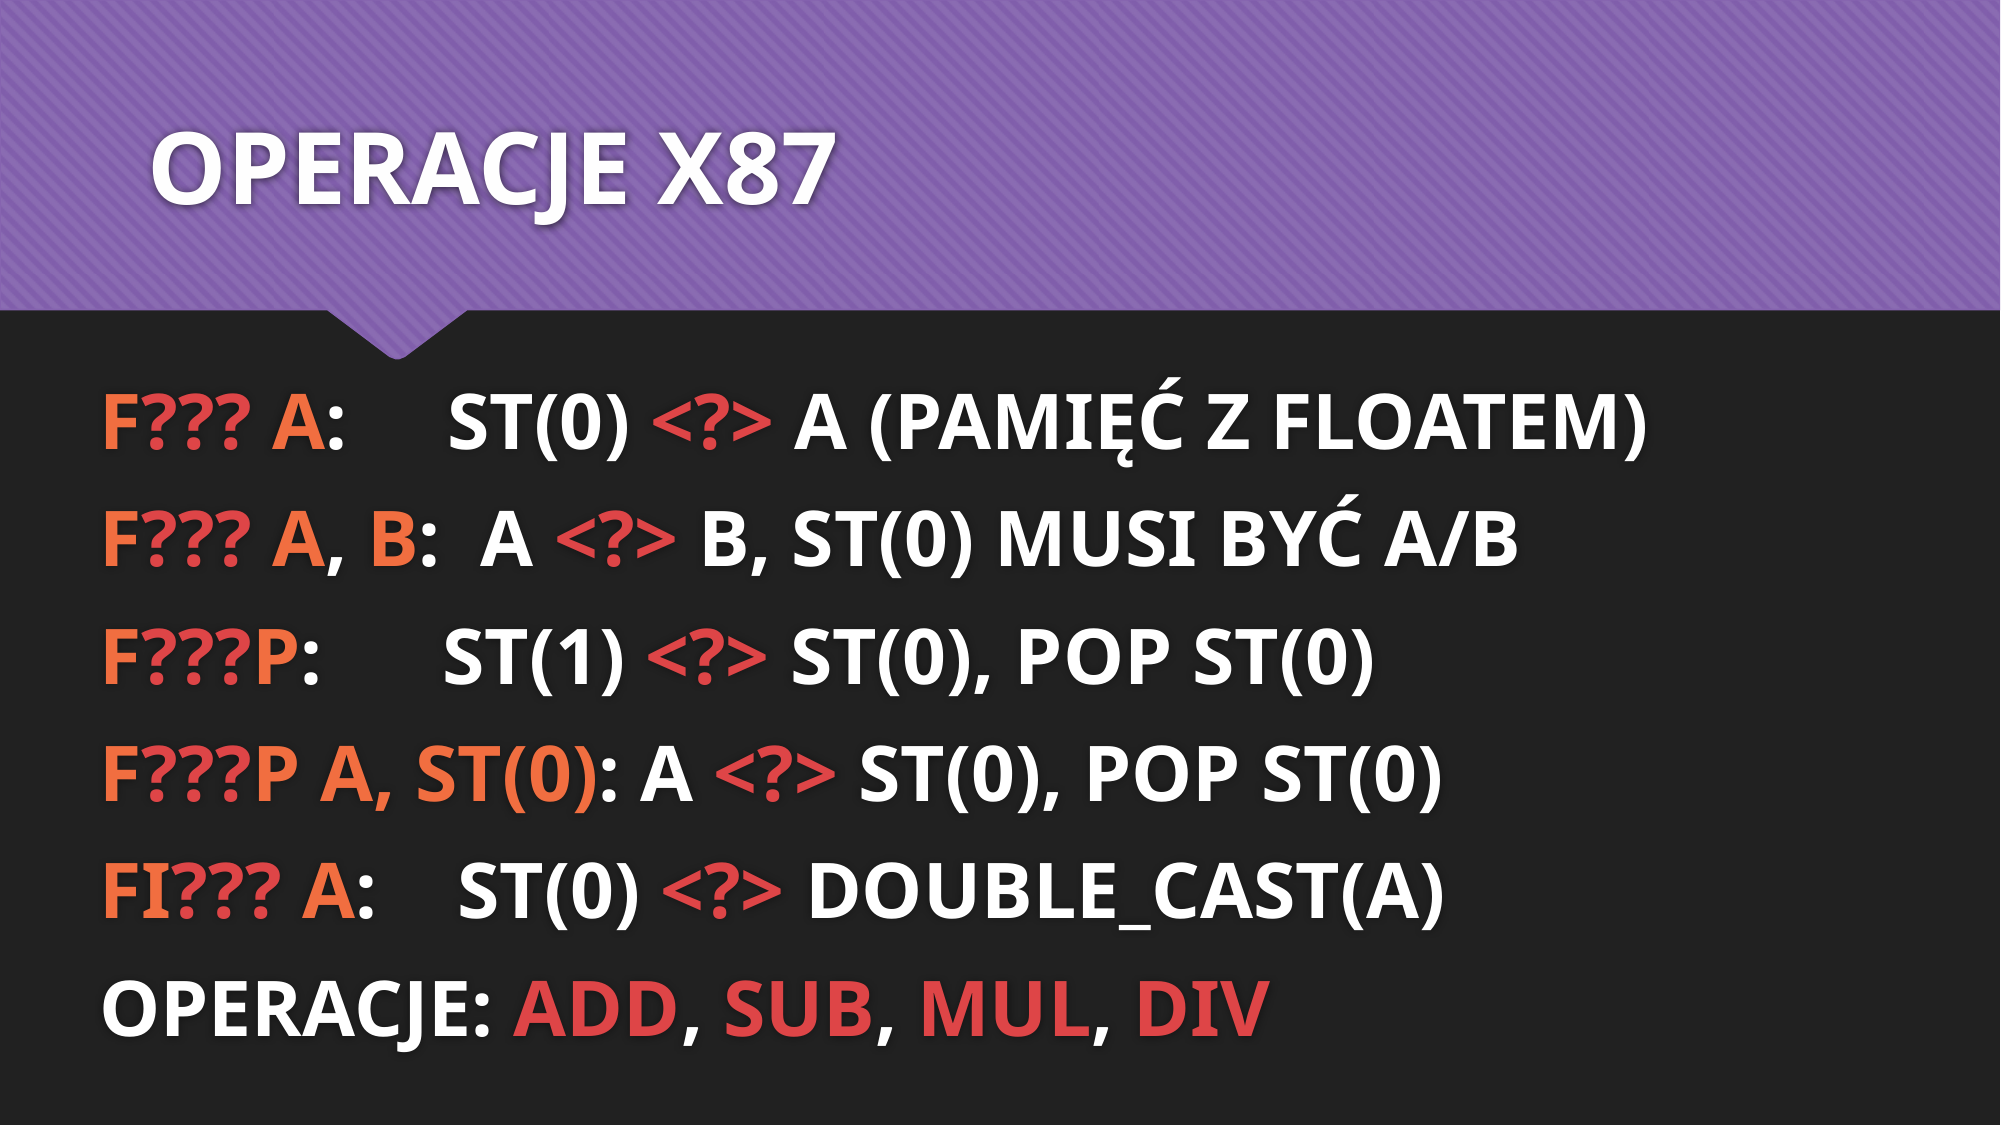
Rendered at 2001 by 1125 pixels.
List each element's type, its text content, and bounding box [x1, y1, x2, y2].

title OPERACJE X87 [132, 73, 1868, 233]
text_box F??? A: ST(0) <?> A (PAMIĘĆ Z FLOATEM) F??? A, B: A <?> B, ST(0) MUSI BYĆ A/B F???P: ST(1) <?> ST(0), POP ST(0) F???P A, ST(0): A <?> ST(0), POP ST(0) FI??? A: ST(0) <?> DOUBLE_CAST(A) OPERACJE: ADD, SUB, MUL, DIV [84, 364, 1919, 1060]
